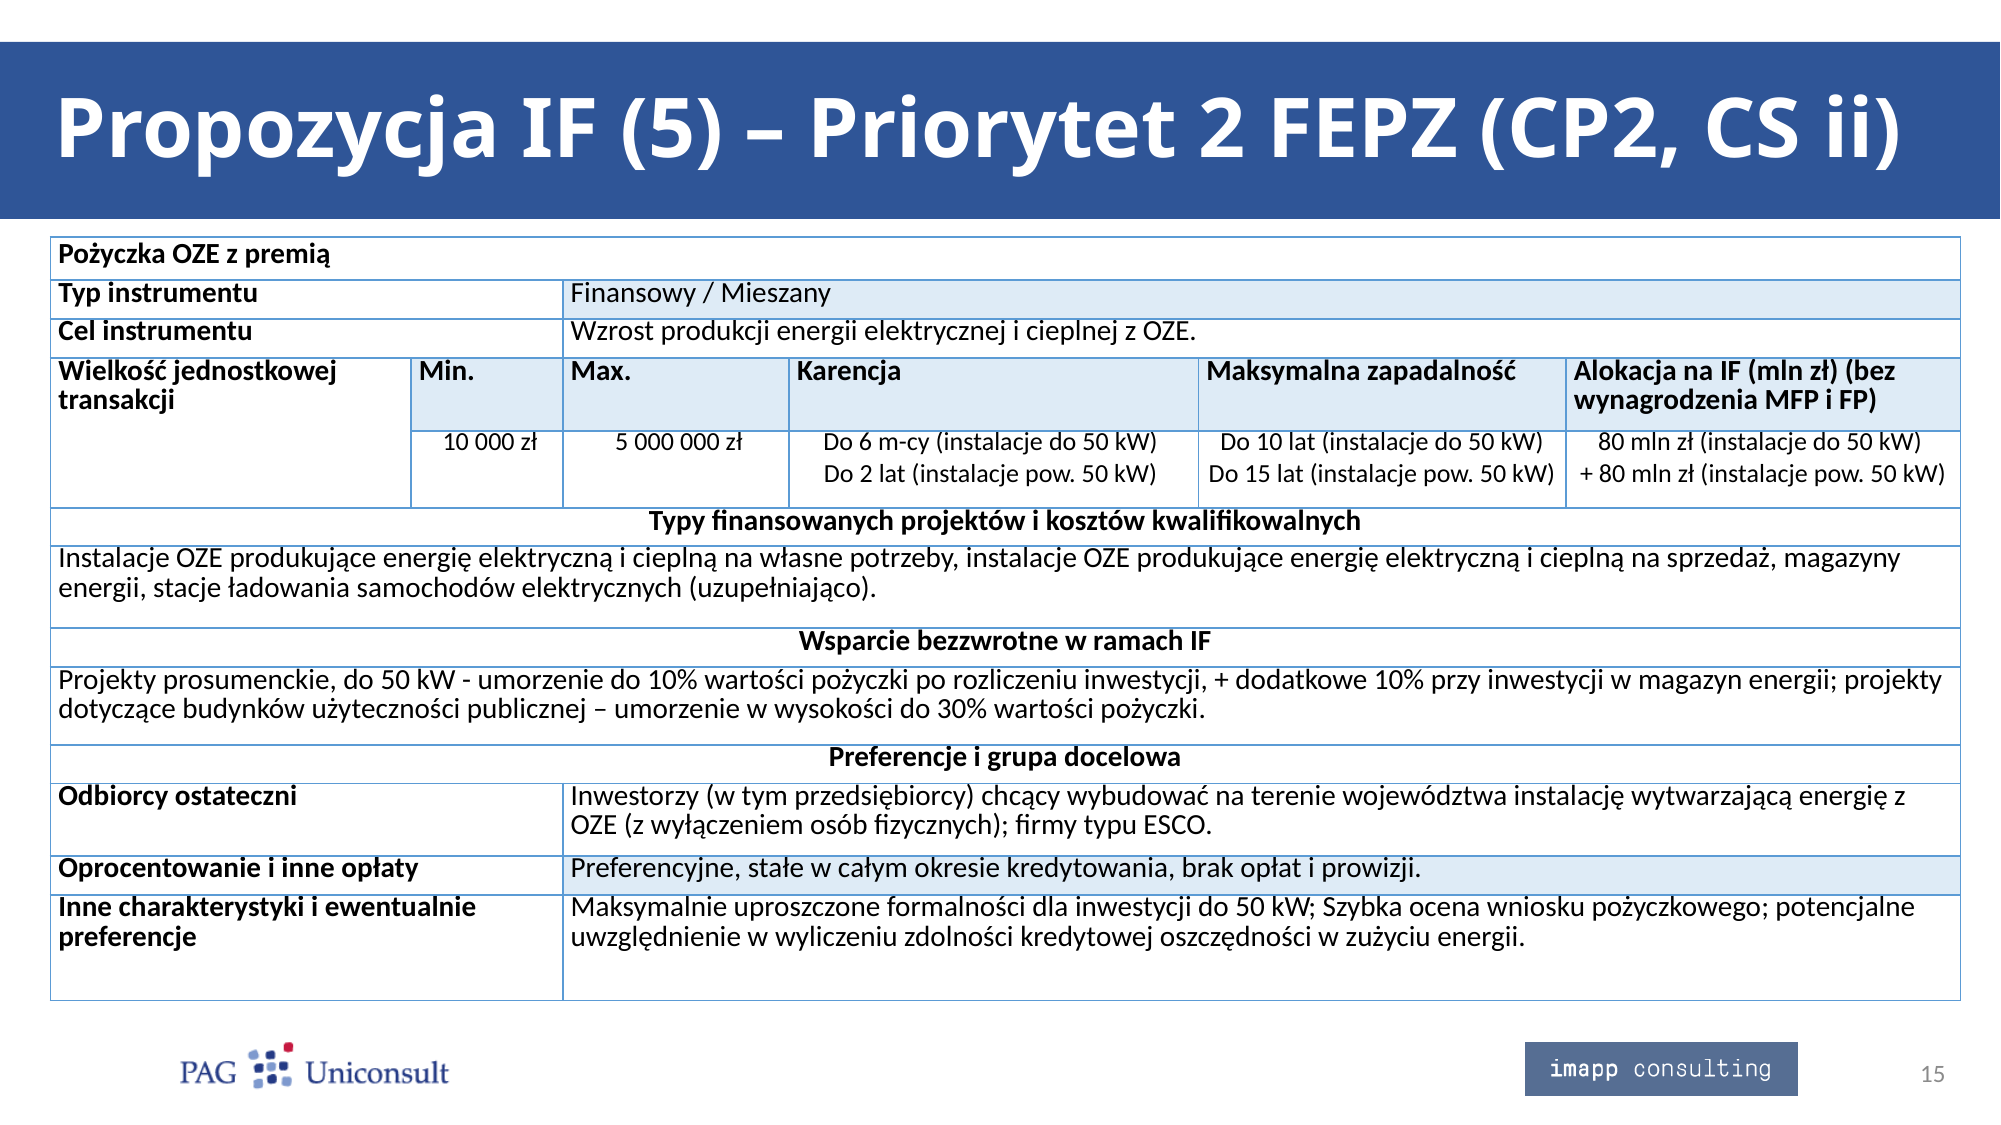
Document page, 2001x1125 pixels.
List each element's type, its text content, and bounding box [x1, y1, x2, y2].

table_cell Min. [412, 359, 562, 430]
table_cell 5 000 000 zł [564, 432, 788, 507]
table_cell Typy finansowanych projektów i kosztów kwalifikowalnych [51, 509, 1960, 545]
table_cell Finansowy / Mieszany [564, 281, 1960, 318]
table_cell Projekty prosumenckie, do 50 kW - umorzenie do 10% wartości pożyczki po rozliczeniu inwestycji, + dodatkowe 10% przy inwestycji w magazyn energii; projekty dotyczące budynków użyteczności publicznej – umorzenie w wysokości do 30% wartości pożyczki. [51, 668, 1960, 744]
table_cell Max. [564, 359, 788, 430]
table_cell Typ instrumentu [51, 281, 562, 318]
title Propozycja IF (5) – Priorytet 2 FEPZ (CP2, CS ii) [0, 41, 2000, 219]
slide_number 15 [1862, 1042, 1961, 1103]
picture [165, 1040, 475, 1113]
table_cell Inne charakterystyki i ewentualnie preferencje [51, 896, 562, 1000]
table_cell Cel instrumentu [51, 320, 562, 357]
table_cell 80 mln zł (instalacje do 50 kW) + 80 mln zł (instalacje pow. 50 kW) [1567, 432, 1960, 507]
table_header Pożyczka OZE z premią [51, 238, 1960, 279]
table_cell Odbiorcy ostateczni [51, 784, 562, 855]
table_cell Inwestorzy (w tym przedsiębiorcy) chcący wybudować na terenie województwa instalację wytwarzającą energię z OZE (z wyłączeniem osób fizycznych); firmy typu ESCO. [564, 784, 1960, 855]
table_cell Maksymalnie uproszczone formalności dla inwestycji do 50 kW; Szybka ocena wniosku pożyczkowego; potencjalne uwzględnienie w wyliczeniu zdolności kredytowej oszczędności w zużyciu energii. [564, 896, 1960, 1000]
table_cell Instalacje OZE produkujące energię elektryczną i cieplną na własne potrzeby, instalacje OZE produkujące energię elektryczną i cieplną na sprzedaż, magazyny energii, stacje ładowania samochodów elektrycznych (uzupełniająco). [51, 547, 1960, 627]
table_cell Karencja [790, 359, 1198, 430]
table_cell Wielkość jednostkowej transakcji [51, 359, 410, 507]
table_cell Alokacja na IF (mln zł) (bez wynagrodzenia MFP i FP) [1567, 359, 1960, 430]
table_cell 10 000 zł [412, 432, 562, 507]
table_cell Oprocentowanie i inne opłaty [51, 857, 562, 894]
table_cell Preferencyjne, stałe w całym okresie kredytowania, brak opłat i prowizji. [564, 857, 1960, 894]
table_cell Preferencje i grupa docelowa [51, 746, 1960, 783]
table_cell Wzrost produkcji energii elektrycznej i cieplnej z OZE. [564, 320, 1960, 357]
table_cell Do 6 m-cy (instalacje do 50 kW) Do 2 lat (instalacje pow. 50 kW) [790, 432, 1198, 507]
table_cell Maksymalna zapadalność [1199, 359, 1565, 430]
table_cell Do 10 lat (instalacje do 50 kW) Do 15 lat (instalacje pow. 50 kW) [1199, 432, 1565, 507]
table_cell Wsparcie bezzwrotne w ramach IF [51, 629, 1960, 666]
